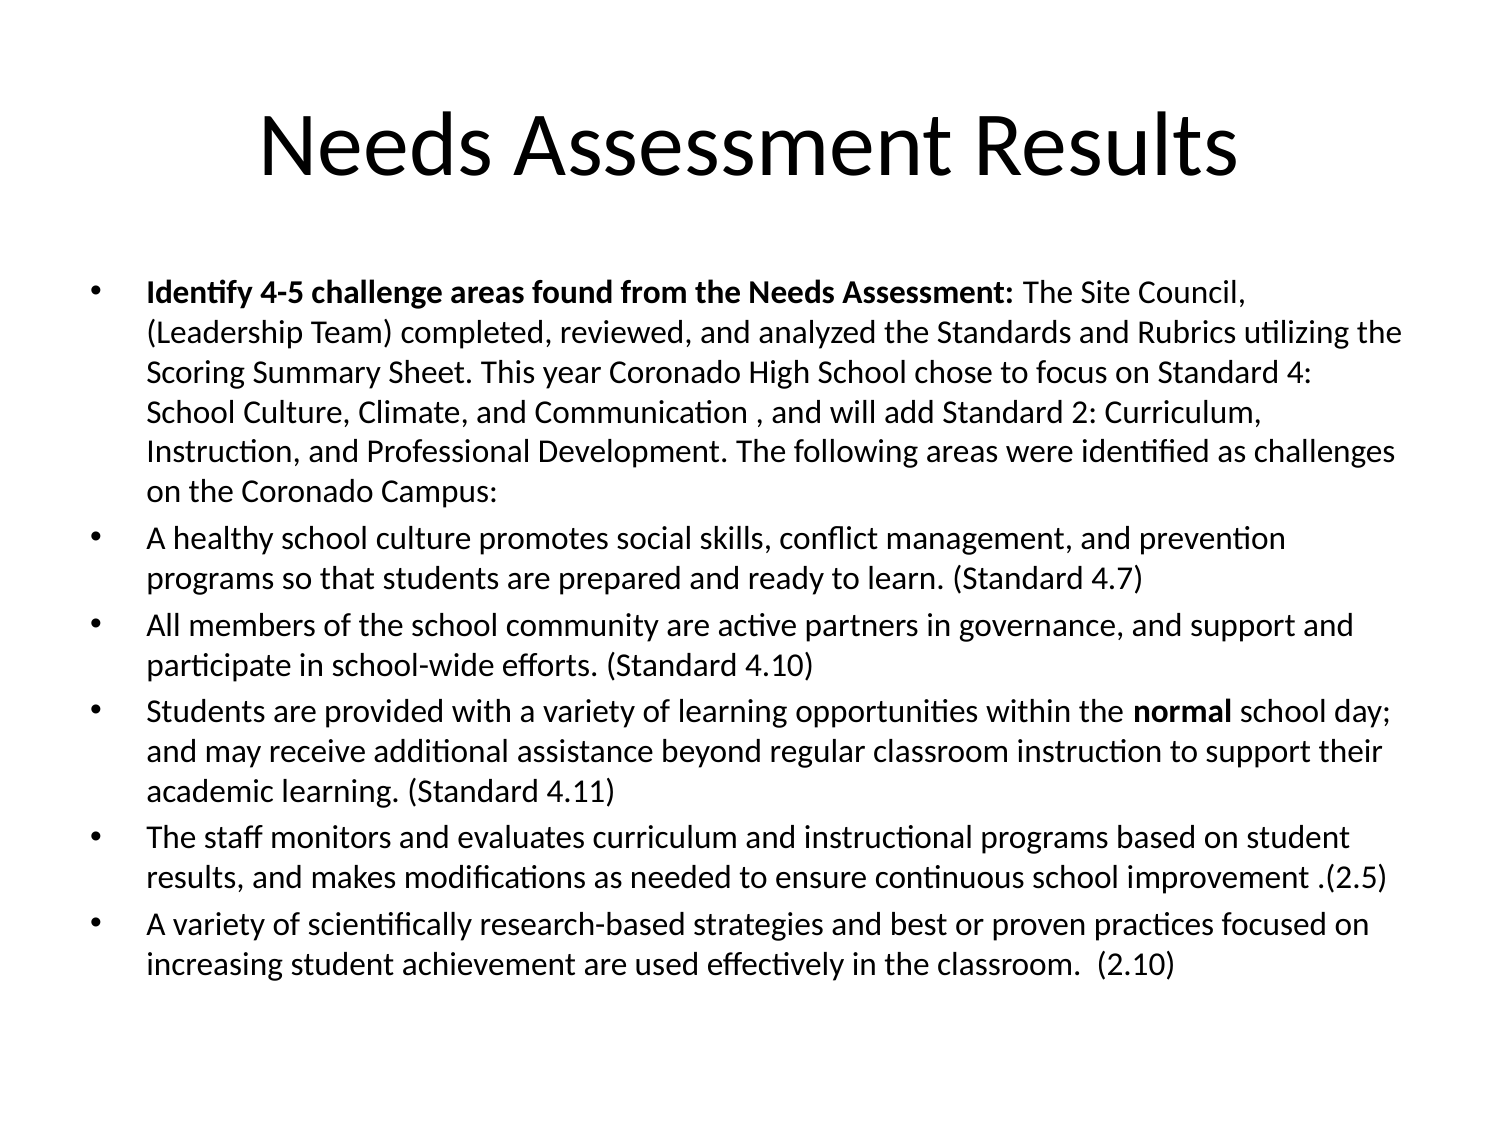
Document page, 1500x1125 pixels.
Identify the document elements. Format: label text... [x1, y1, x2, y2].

title Needs Assessment Results [75, 45, 1425, 233]
list Identify 4-5 challenge areas found from the Needs Assessment: The Site Council, (Leadership Team) completed, reviewed, and analyzed the Standards and Rubrics utilizing the Scoring Summary Sheet. This year Coronado High School chose to focus on Standard 4: School Culture, Climate, and Communication , and will add Standard 2: Curriculum, Instruction, and Professional Development. The following areas were identified as challenges on the Coronado Campus: A healthy school culture promotes social skills, conflict management, and prevention programs so that students are prepared and ready to learn. (Standard 4.7) All members of the school community are active partners in governance, and support and participate in school-wide efforts. (Standard 4.10) Students are provided with a variety of learning opportunities within the normal school day; and may receive additional assistance beyond regular classroom instruction to support their academic learning. (Standard 4.11) The staff monitors and evaluates curriculum and instructional programs based on student results, and makes modifications as needed to ensure continuous school improvement .(2.5) A variety of scientifically research-based strategies and best or proven practices focused on increasing student achievement are used effectively in the classroom. (2.10) [75, 262, 1425, 1005]
